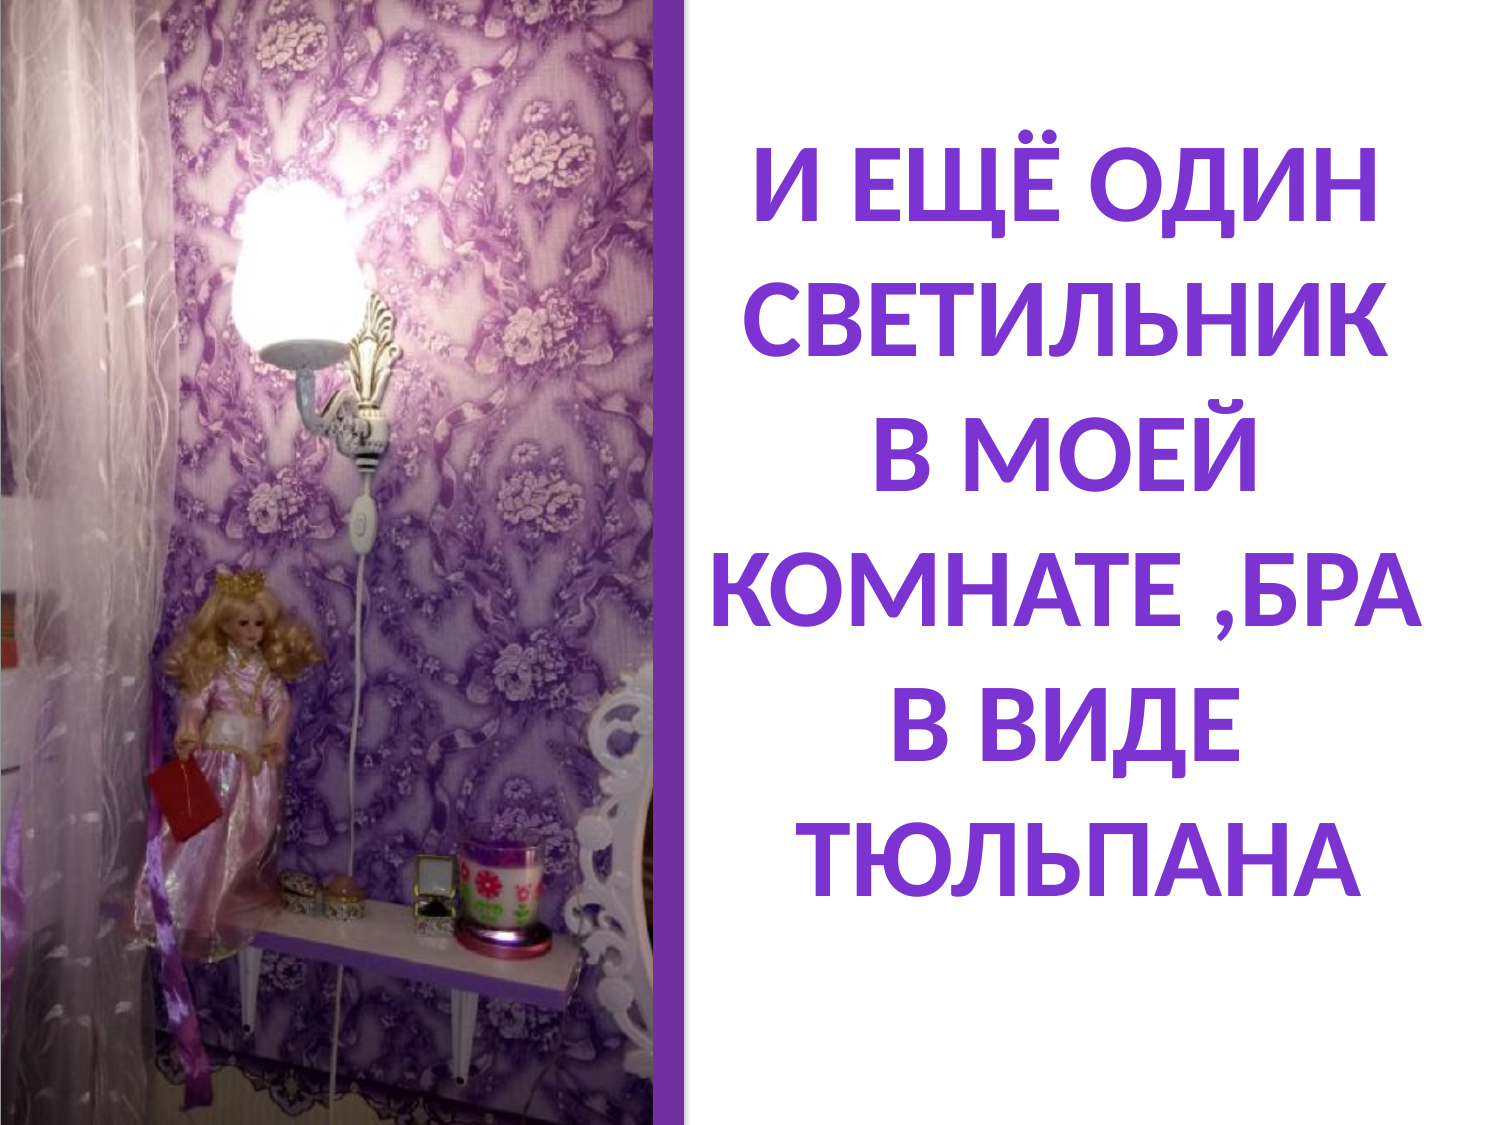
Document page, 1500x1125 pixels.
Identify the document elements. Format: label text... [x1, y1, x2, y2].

picture [0, 1, 907, 1125]
text_box И ещё один Светильник В моей Комнате ,бра В виде тюльпана [693, 101, 1465, 927]
